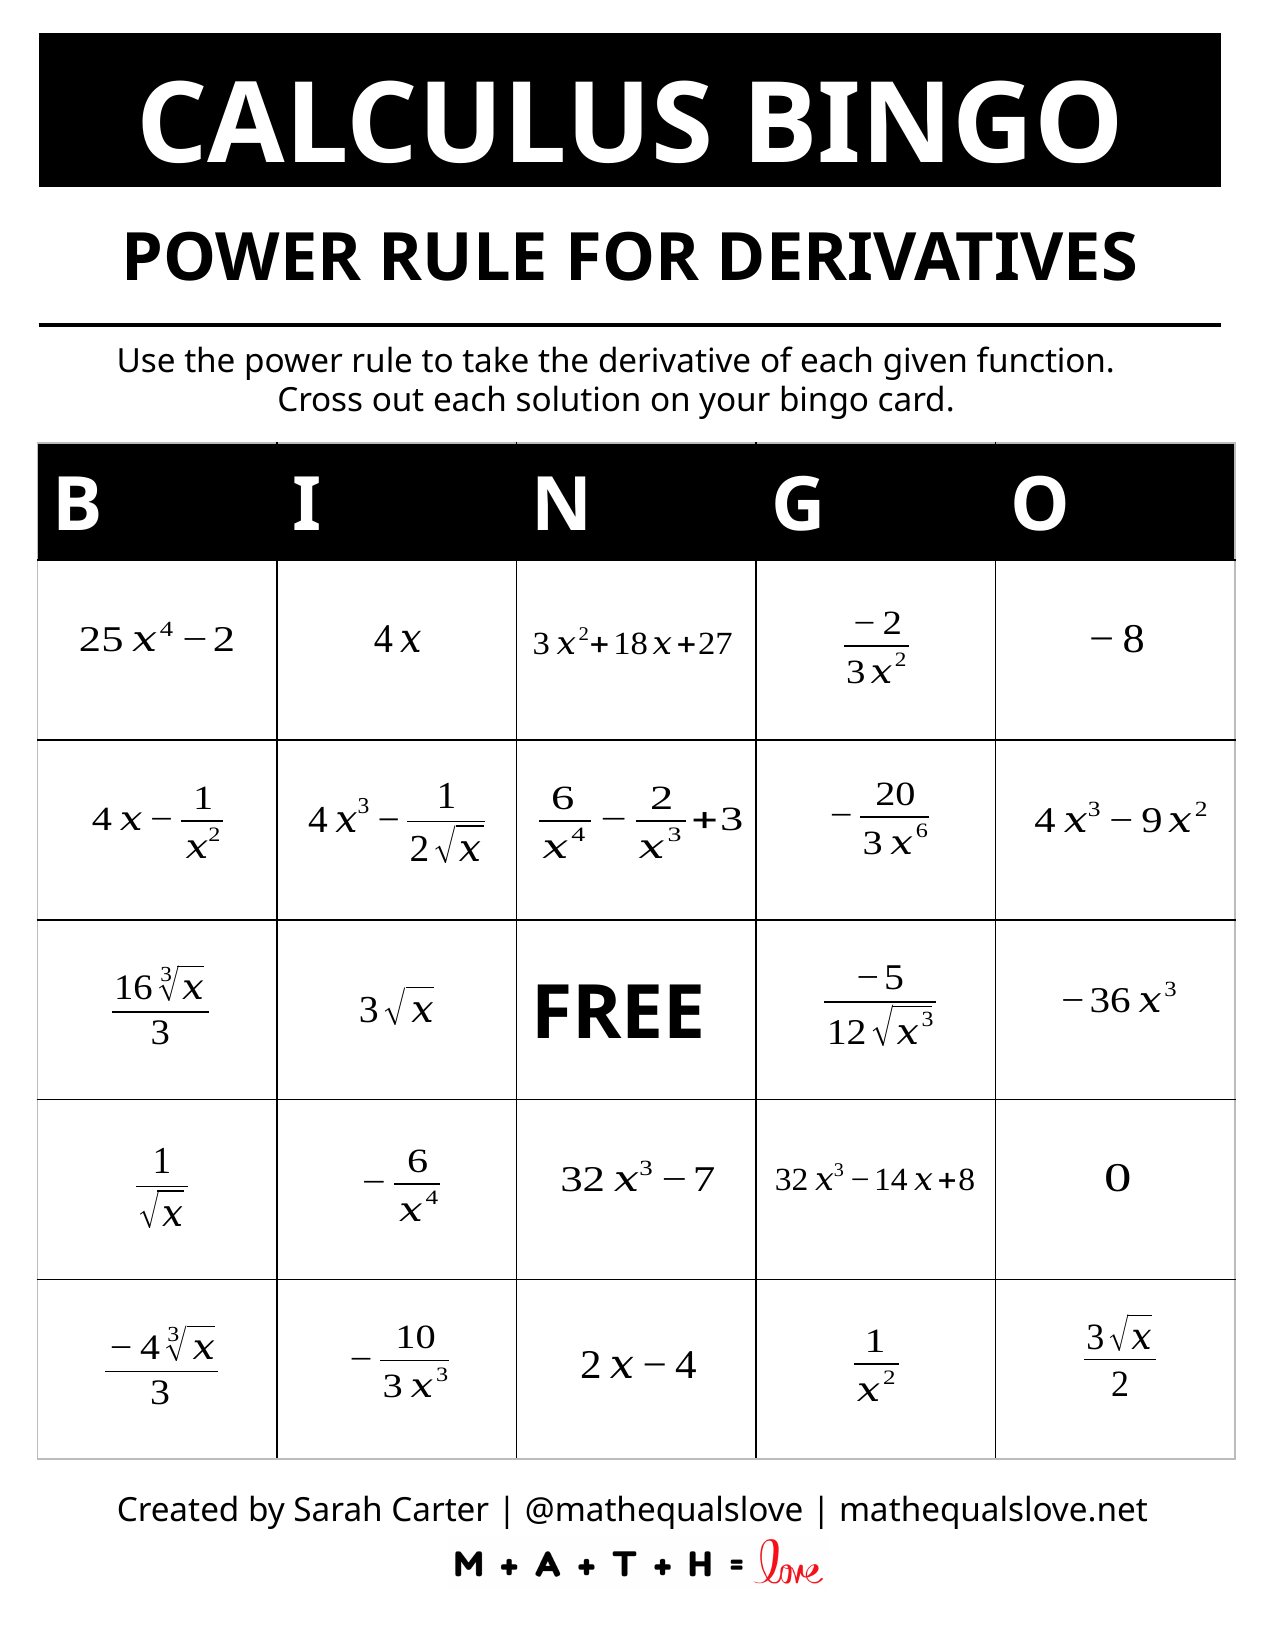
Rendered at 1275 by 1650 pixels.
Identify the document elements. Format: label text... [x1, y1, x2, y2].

table_cell [757, 1100, 995, 1279]
table_cell [38, 921, 276, 1099]
table_cell [517, 1280, 755, 1458]
table_cell [517, 1100, 755, 1279]
table_cell POWER RULE FOR DERIVATIVES [39, 187, 1221, 323]
table_header N [517, 444, 755, 559]
table_cell [517, 561, 755, 739]
table_cell [38, 1100, 276, 1279]
table_cell [38, 561, 276, 739]
table_cell [38, 741, 276, 919]
table_header G [757, 444, 995, 559]
table_header CALCULUS BINGO [39, 36, 1221, 183]
table_cell [278, 1100, 516, 1279]
table_cell [278, 1280, 516, 1458]
table_cell [278, 561, 516, 739]
table_cell [996, 561, 1234, 739]
table_cell [757, 1280, 995, 1458]
table_cell [38, 1280, 276, 1458]
table_cell [996, 741, 1234, 919]
table_cell FREE [517, 921, 755, 1099]
table_cell [757, 921, 995, 1099]
table_cell [996, 1100, 1234, 1279]
table_header I [278, 444, 516, 559]
picture [446, 1536, 829, 1590]
table_cell [996, 1280, 1234, 1458]
table_cell [278, 741, 516, 919]
table_cell [517, 741, 755, 919]
table_cell [278, 921, 516, 1099]
table_cell [757, 561, 995, 739]
text_box Created by Sarah Carter | @mathequalslove | mathequalslove.net [53, 1481, 1222, 1536]
table_header O [996, 444, 1234, 559]
text_box Use the power rule to take the derivative of each given function. Cross out each solution on your bingo card. [28, 331, 1214, 426]
table_cell [757, 741, 995, 919]
table_header B [38, 444, 276, 559]
table_cell [996, 921, 1234, 1099]
